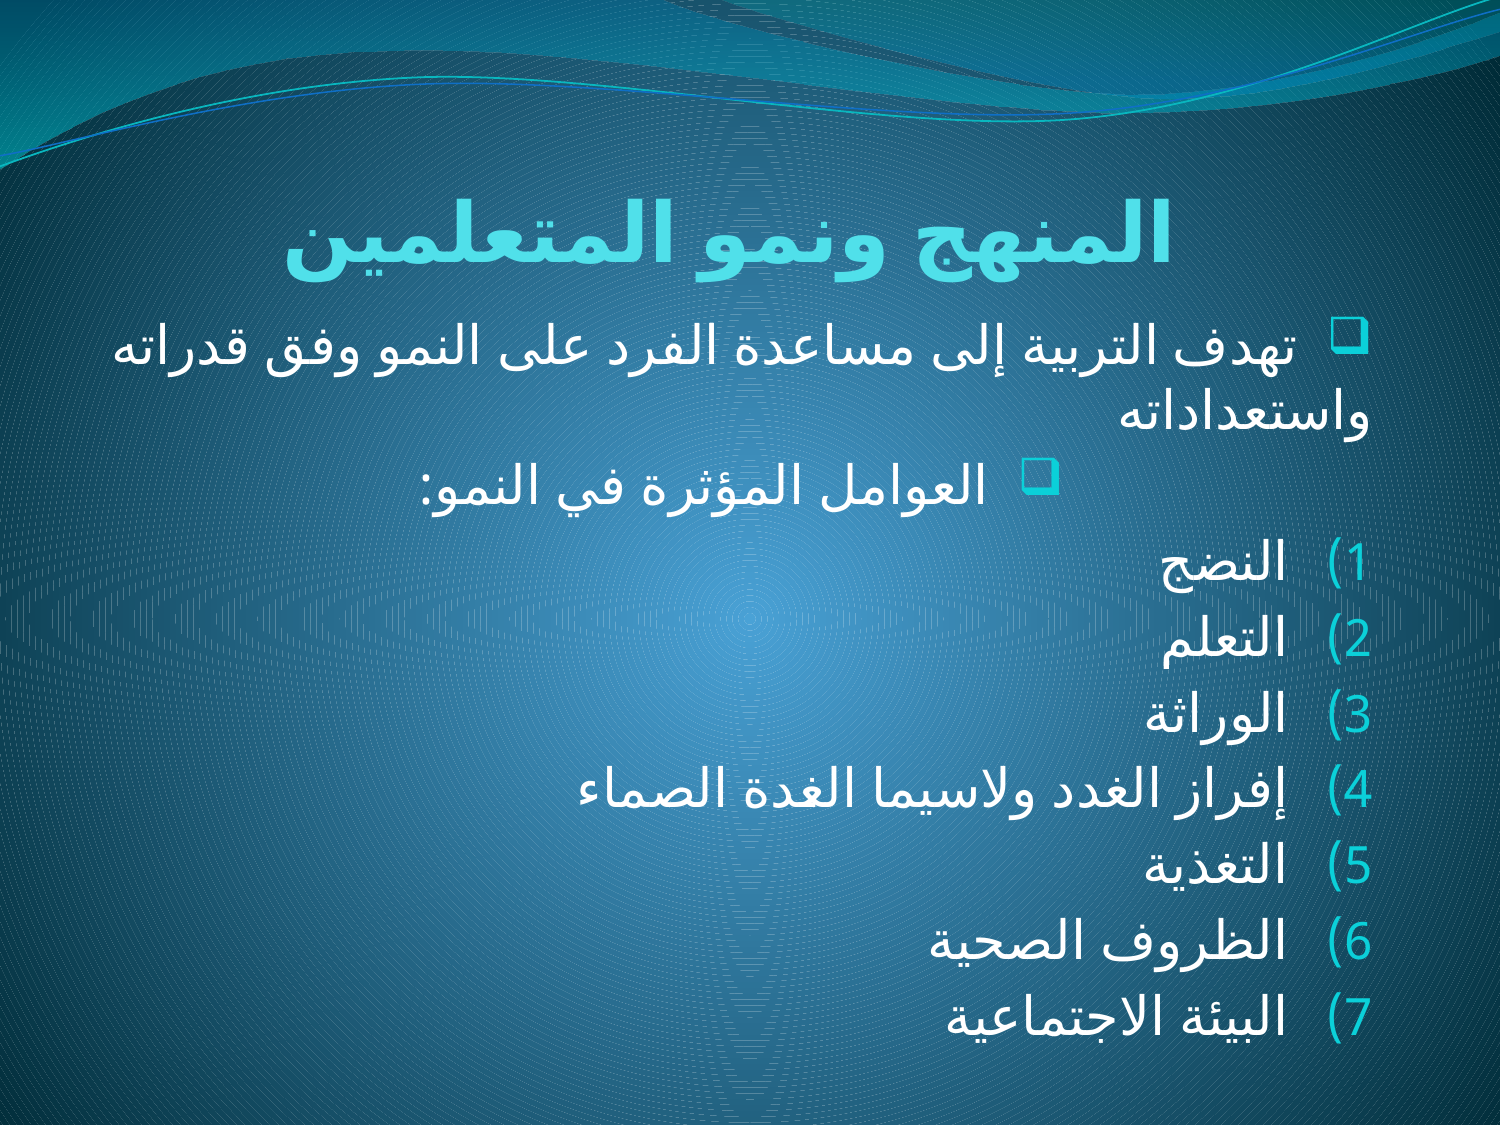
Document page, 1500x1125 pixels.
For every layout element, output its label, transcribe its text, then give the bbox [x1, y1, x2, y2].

title المنهج ونمو المتعلمين [87, 137, 1376, 279]
subtitle تهدف التربية إلى مساعدة الفرد على النمو وفق قدراته واستعداداته العوامل المؤثرة في النمو: النضج التعلم الوراثة إفراز الغدد ولاسيما الغدة الصماء التغذية الظروف الصحية البيئة الاجتماعية [87, 302, 1376, 1035]
